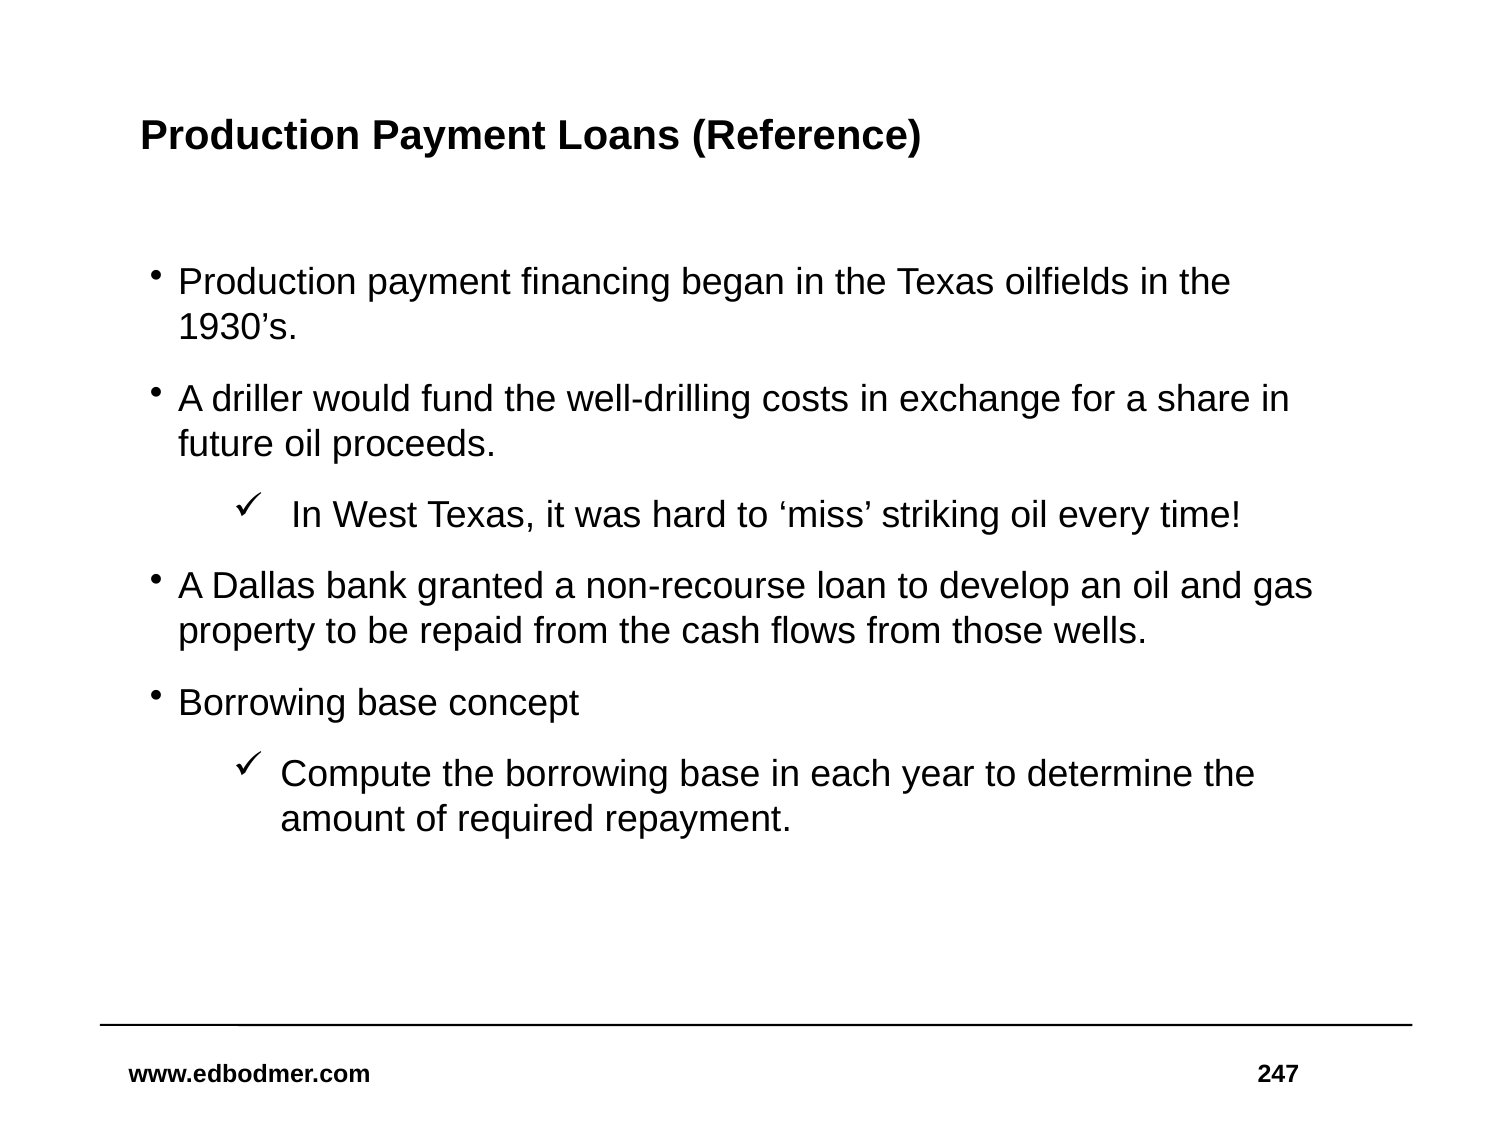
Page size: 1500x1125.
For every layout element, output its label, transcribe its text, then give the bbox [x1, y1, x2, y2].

title Production Payment Loans (Reference) [125, 99, 1288, 225]
list Production payment financing began in the Texas oilfields in the 1930’s. A driller would fund the well-drilling costs in exchange for a share in future oil proceeds. In West Texas, it was hard to ‘miss’ striking oil every time! A Dallas bank granted a non-recourse loan to develop an oil and gas property to be repaid from the cash flows from those wells. Borrowing base concept Compute the borrowing base in each year to determine the amount of required repayment. [125, 249, 1375, 1000]
